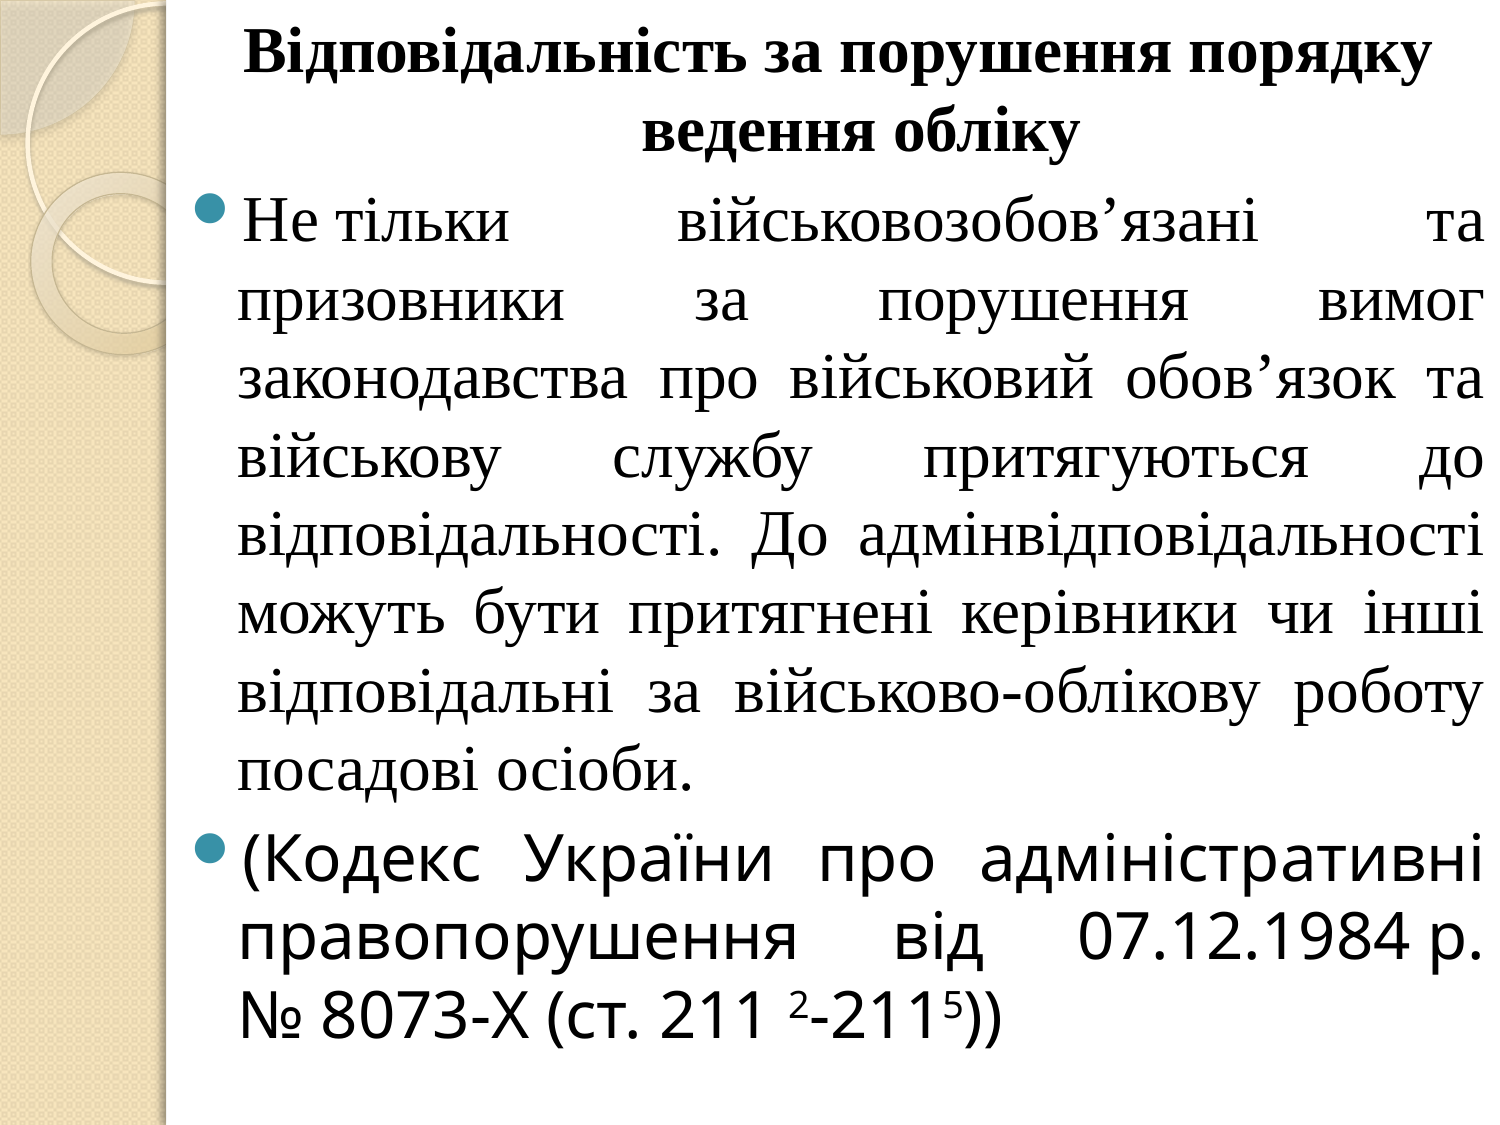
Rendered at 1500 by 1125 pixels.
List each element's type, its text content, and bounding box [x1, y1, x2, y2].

list Відповідальність за порушення порядку ведення обліку Не тільки військовозобов’язані та призовники за порушення вимог законодавства про військовий обов’язок та військову службу притягуються до відповідальності. До адмінвідповідальності можуть бути притягнені керівники чи інші відповідальні за військово-облікову роботу посадові осіоби. (Кодекс України про адміністративні правопорушення від 07.12.1984 р. № 8073-X (ст. 211 2-2115)) [164, 0, 1500, 1125]
